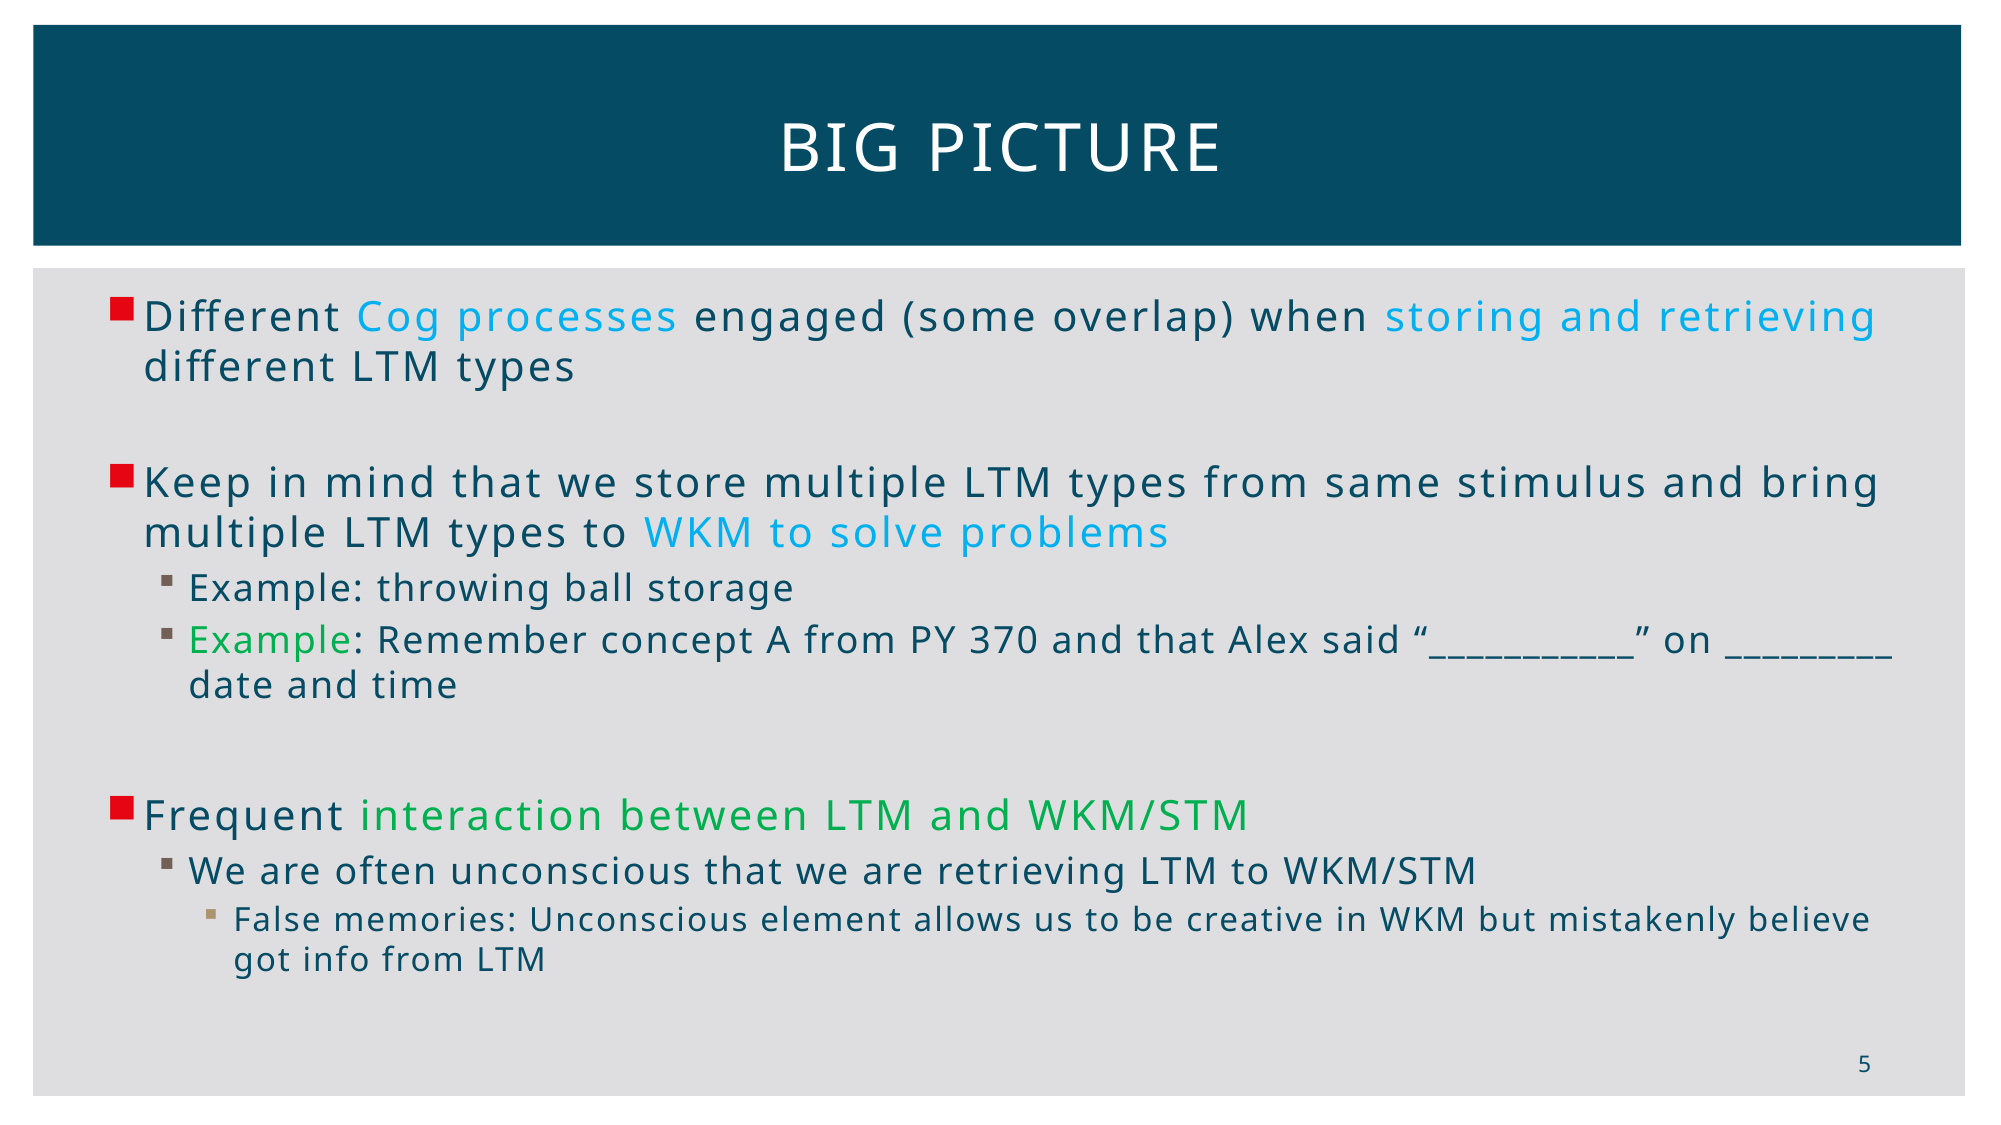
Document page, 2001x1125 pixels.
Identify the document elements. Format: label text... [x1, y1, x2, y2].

slide_number 5 [1800, 1041, 1930, 1089]
list Different Cog processes engaged (some overlap) when storing and retrieving different LTM types Keep in mind that we store multiple LTM types from same stimulus and bring multiple LTM types to WKM to solve problems Example: throwing ball storage Example: Remember concept A from PY 370 and that Alex said “___________” on _________ date and time Frequent interaction between LTM and WKM/STM We are often unconscious that we are retrieving LTM to WKM/STM False memories: Unconscious element allows us to be creative in WKM but mistakenly believe got info from LTM [83, 281, 1923, 1005]
title Big Picture [83, 58, 1917, 232]
